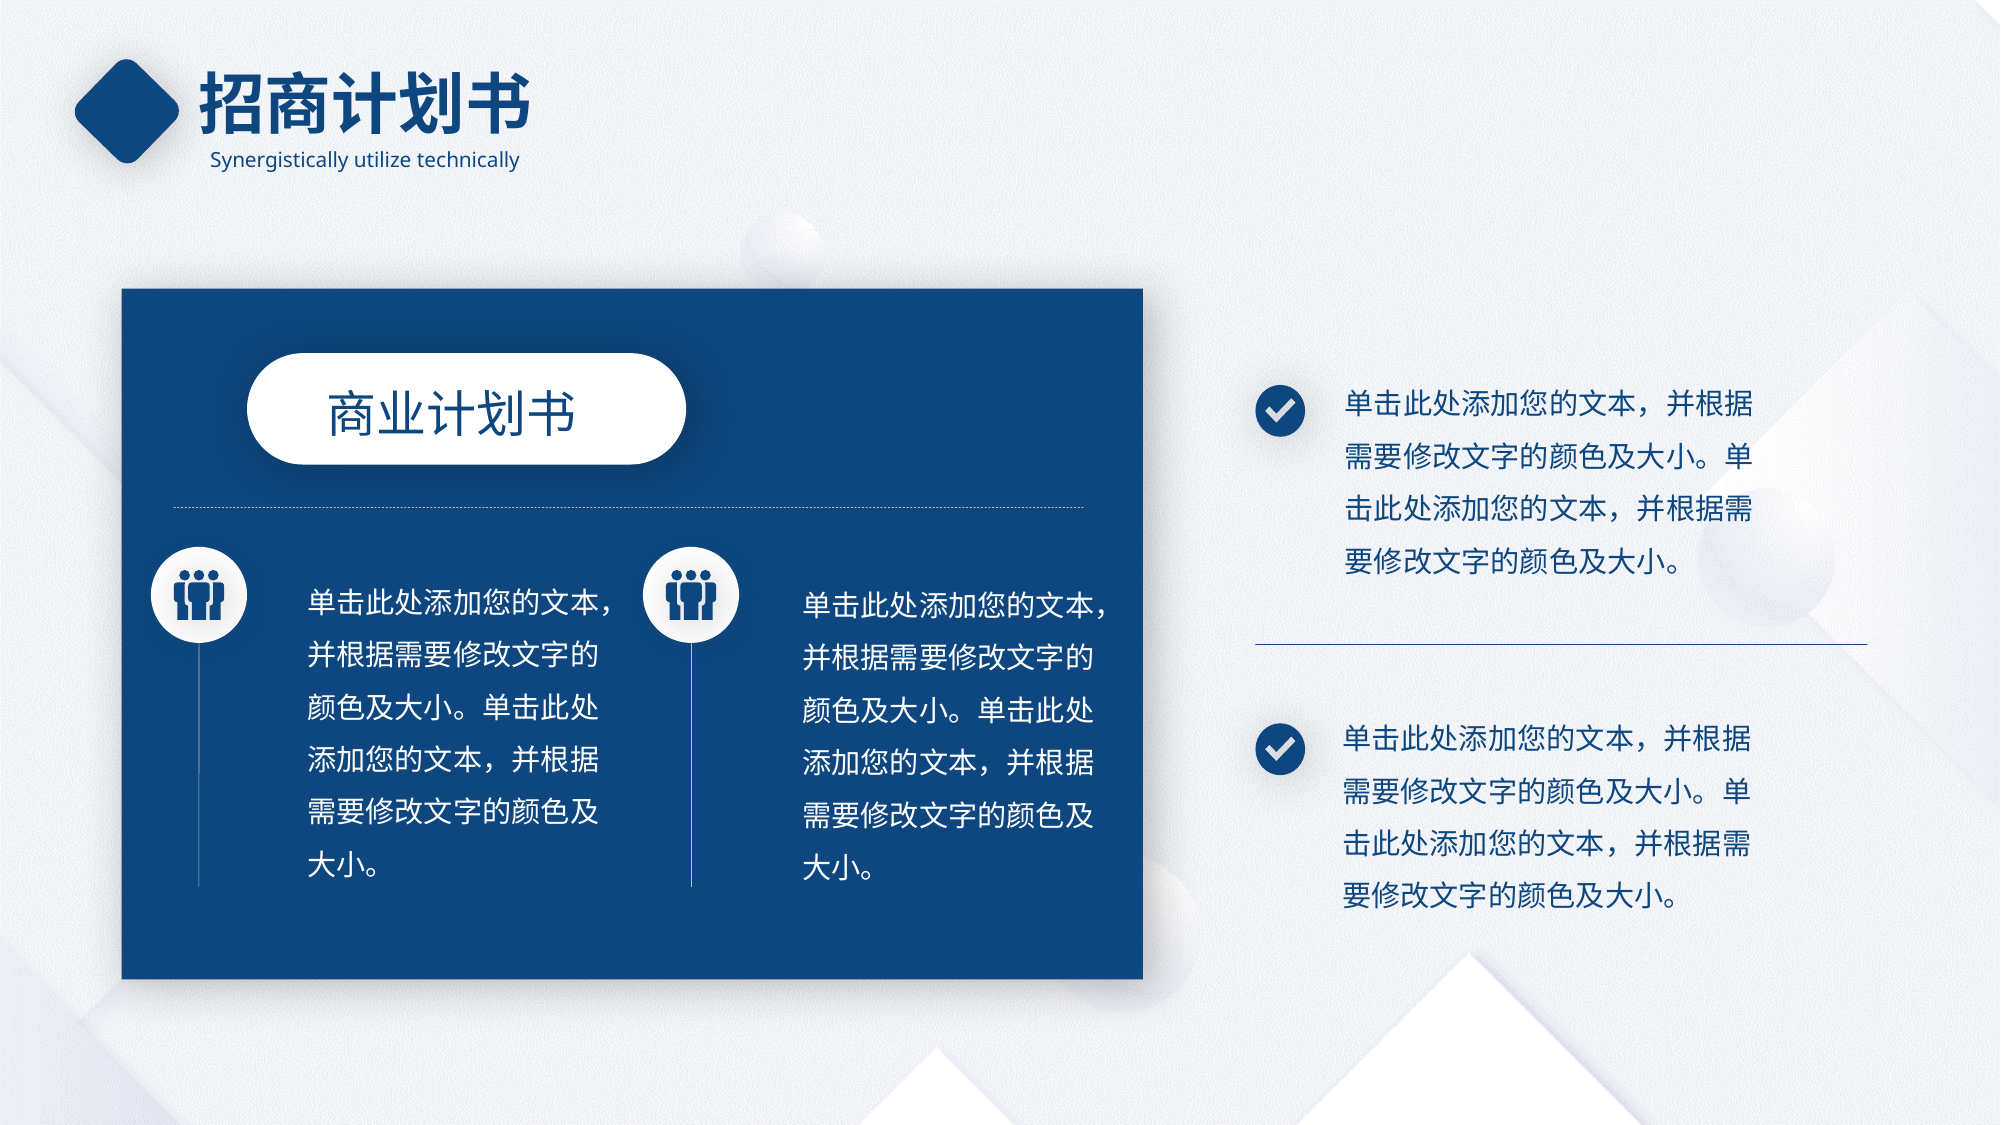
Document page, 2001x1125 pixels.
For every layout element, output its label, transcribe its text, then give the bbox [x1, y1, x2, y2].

text_box [245, 352, 688, 466]
text_box [642, 546, 739, 639]
text_box 单击此处添加您的文本，并根据需要修改文字的颜色及大小。单击此处添加您的文本，并根据需要修改文字的颜色及大小。 [1327, 695, 1767, 921]
picture [0, 0, 2001, 1125]
text_box [172, 568, 226, 621]
text_box [121, 288, 1144, 980]
text_box [74, 59, 179, 164]
text_box 商业计划书 [312, 375, 622, 451]
text_box [1254, 722, 1307, 777]
text_box 招商计划书 [183, 54, 562, 150]
text_box [150, 546, 247, 639]
text_box [1254, 383, 1307, 438]
text_box [664, 568, 718, 621]
text_box Synergistically utilize technically [210, 133, 544, 172]
text_box 单击此处添加您的文本，并根据需要修改文字的颜色及大小。单击此处添加您的文本，并根据需要修改文字的颜色及大小。 [1329, 360, 1769, 586]
text_box 单击此处添加您的文本，并根据需要修改文字的颜色及大小。单击此处添加您的文本，并根据需要修改文字的颜色及大小。 [787, 562, 1113, 892]
text_box 单击此处添加您的文本，并根据需要修改文字的颜色及大小。单击此处添加您的文本，并根据需要修改文字的颜色及大小。 [292, 559, 618, 889]
